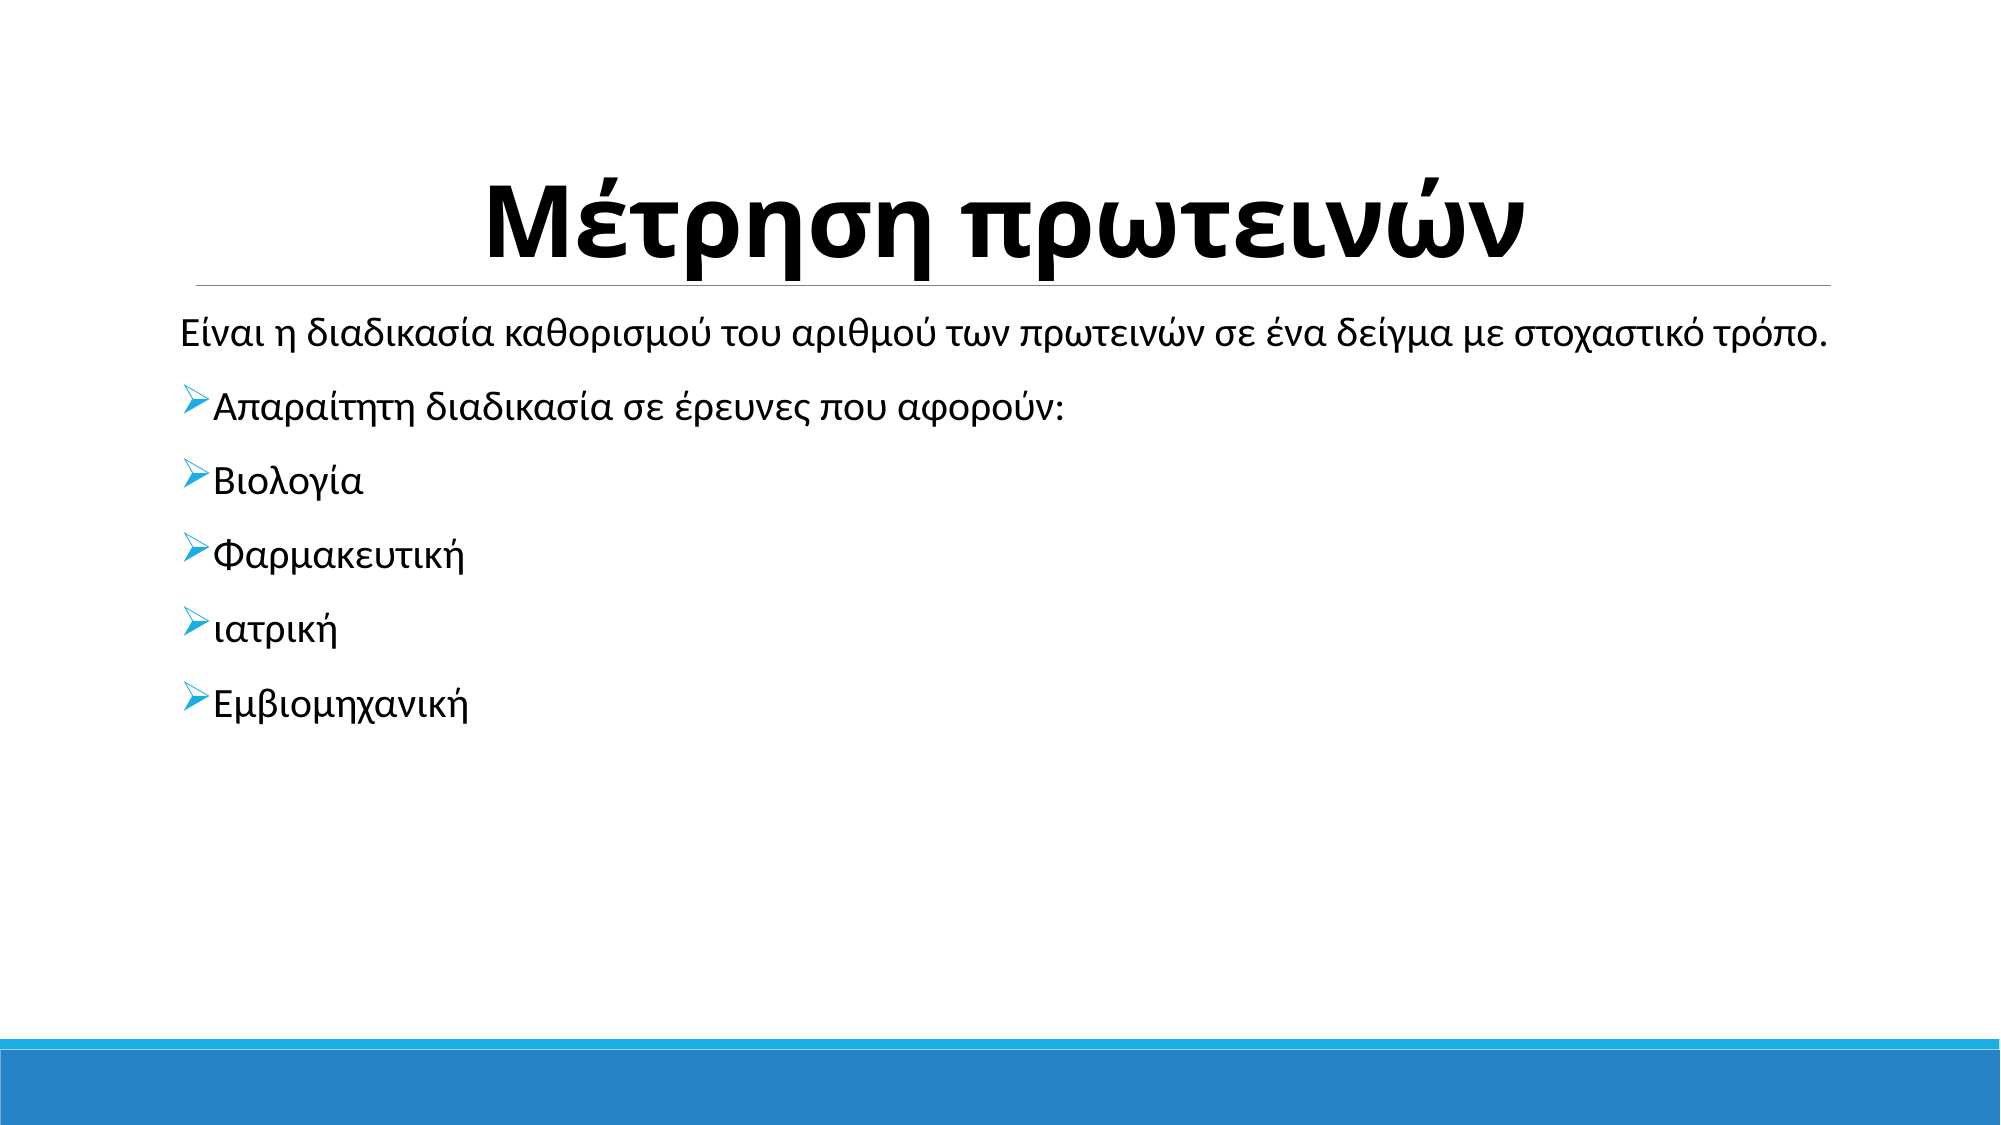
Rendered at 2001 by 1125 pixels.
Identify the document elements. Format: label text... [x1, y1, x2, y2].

list Είναι η διαδικασία καθορισμού του αριθμού των πρωτεινών σε ένα δείγμα με στοχαστικό τρόπο. Απαραίτητη διαδικασία σε έρευνες που αφορούν: Βιολογία Φαρμακευτική ιατρική Εμβιομηχανική [180, 302, 1830, 963]
title Μέτρηση πρωτεινών [180, 47, 1830, 285]
